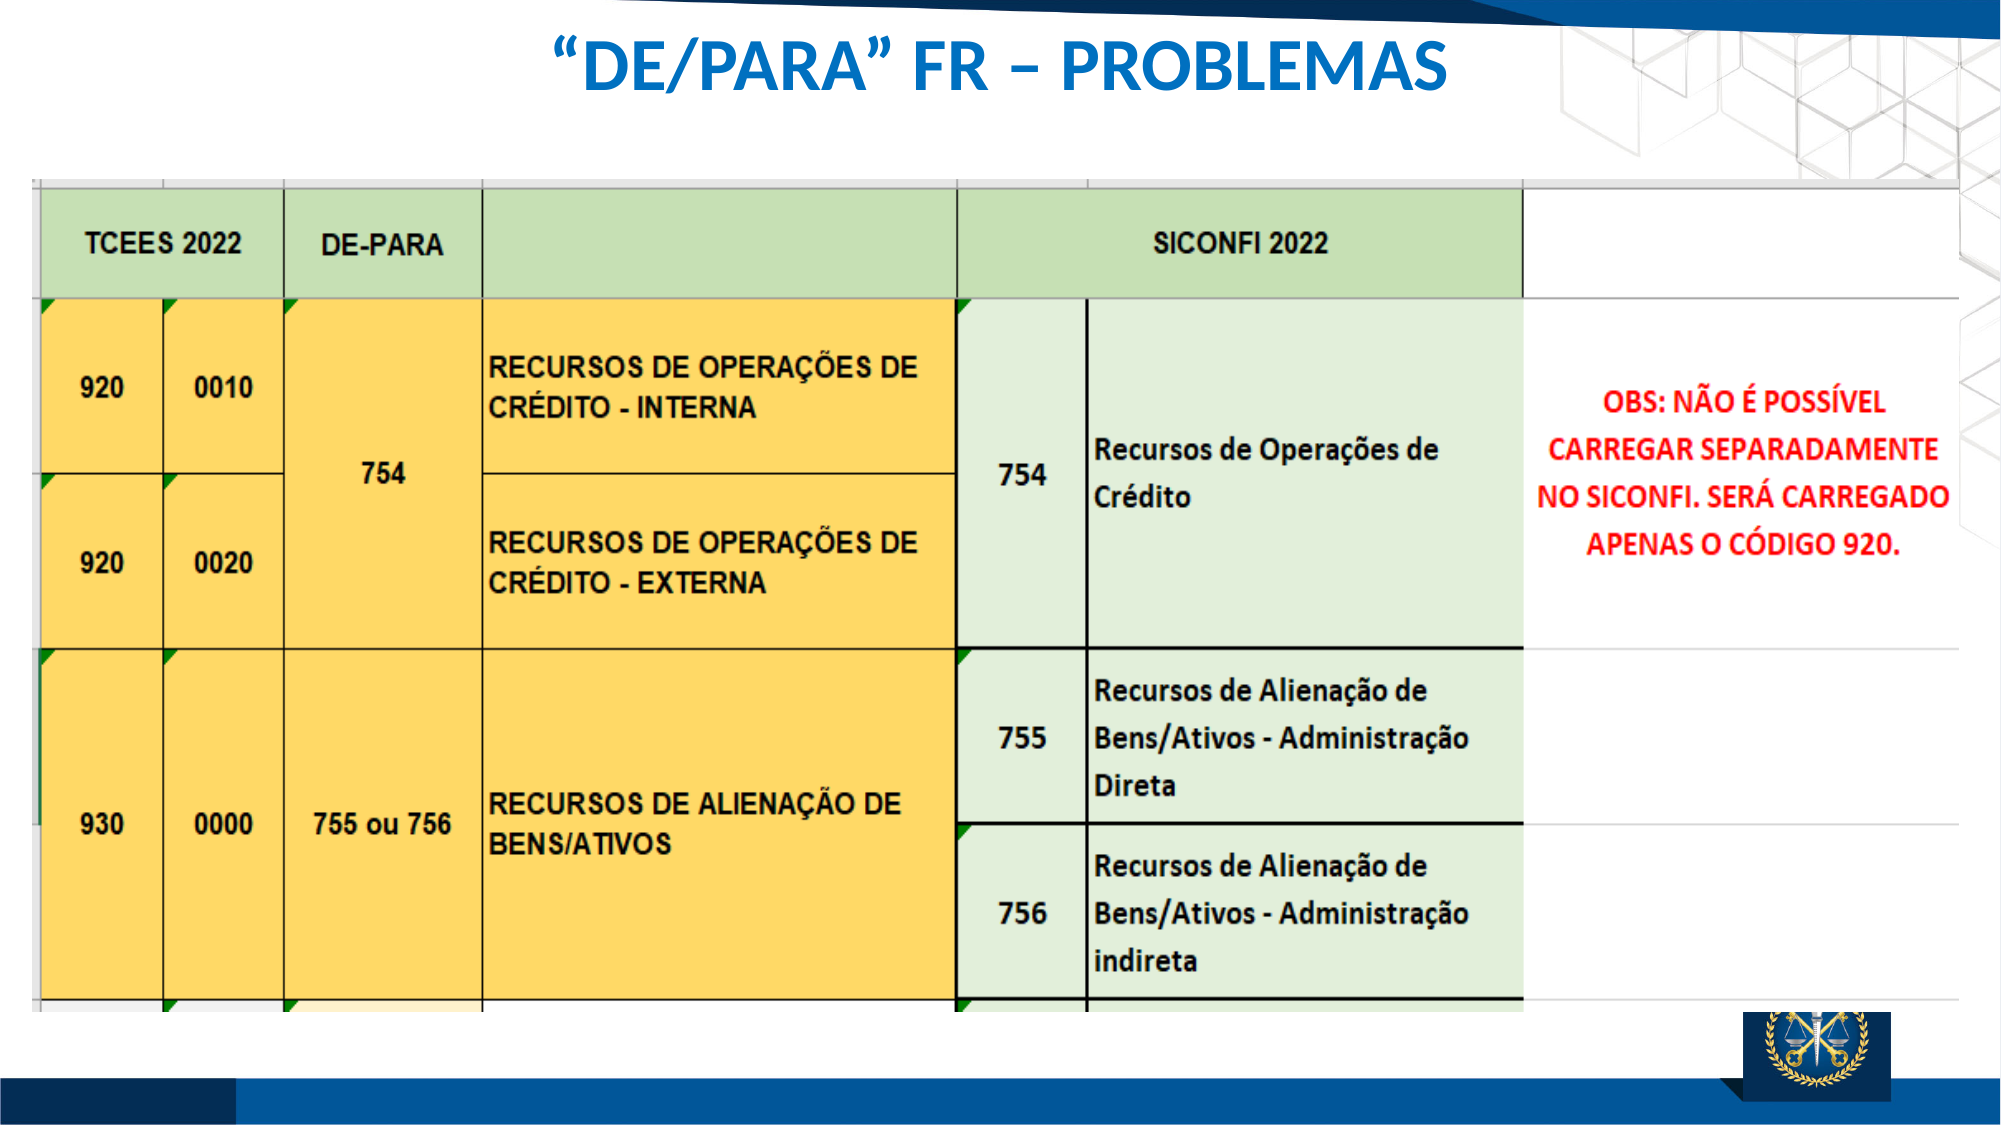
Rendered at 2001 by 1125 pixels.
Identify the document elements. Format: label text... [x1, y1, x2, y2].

text_box “DE/PARA” FR – PROBLEMAS [108, 7, 1892, 113]
picture [0, 0, 2001, 1125]
